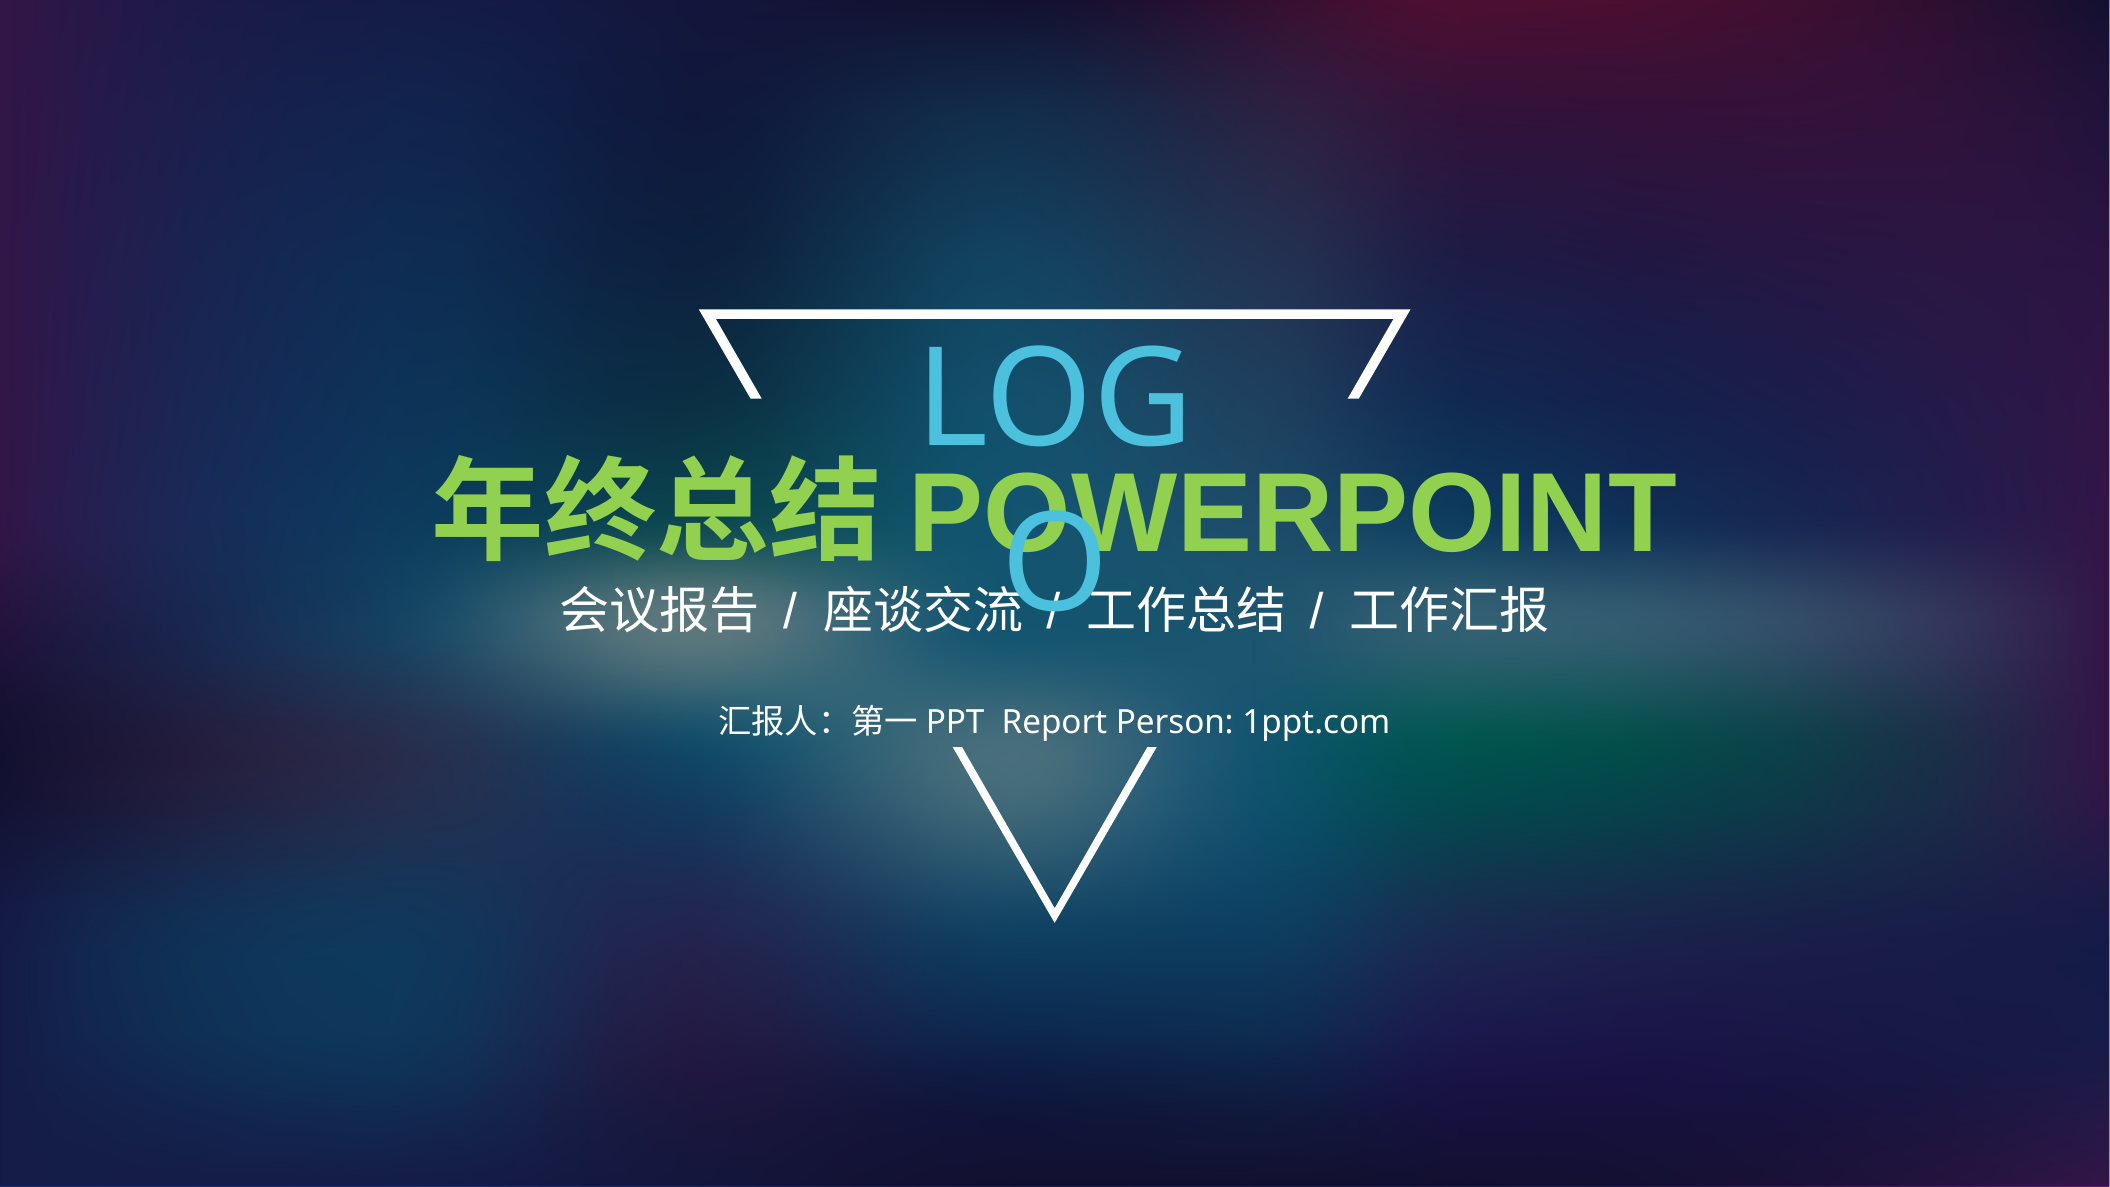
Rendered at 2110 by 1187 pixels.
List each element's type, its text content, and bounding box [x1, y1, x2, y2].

text_box [697, 308, 864, 400]
picture [0, 0, 2110, 1187]
text_box 汇报人：第一PPT Report Person: 1ppt.com [592, 694, 1517, 746]
text_box 年终总结POWERPOINT [1245, 439, 1725, 575]
text_box LOGO [864, 308, 1245, 639]
text_box 年终总结POWERPOINT [384, 439, 864, 575]
text_box 会议报告 / 座谈交流 / 工作总结 / 工作汇报 [503, 578, 864, 639]
text_box [1245, 308, 1413, 400]
text_box [951, 746, 1159, 925]
text_box 会议报告 / 座谈交流 / 工作总结 / 工作汇报 [1245, 578, 1607, 639]
